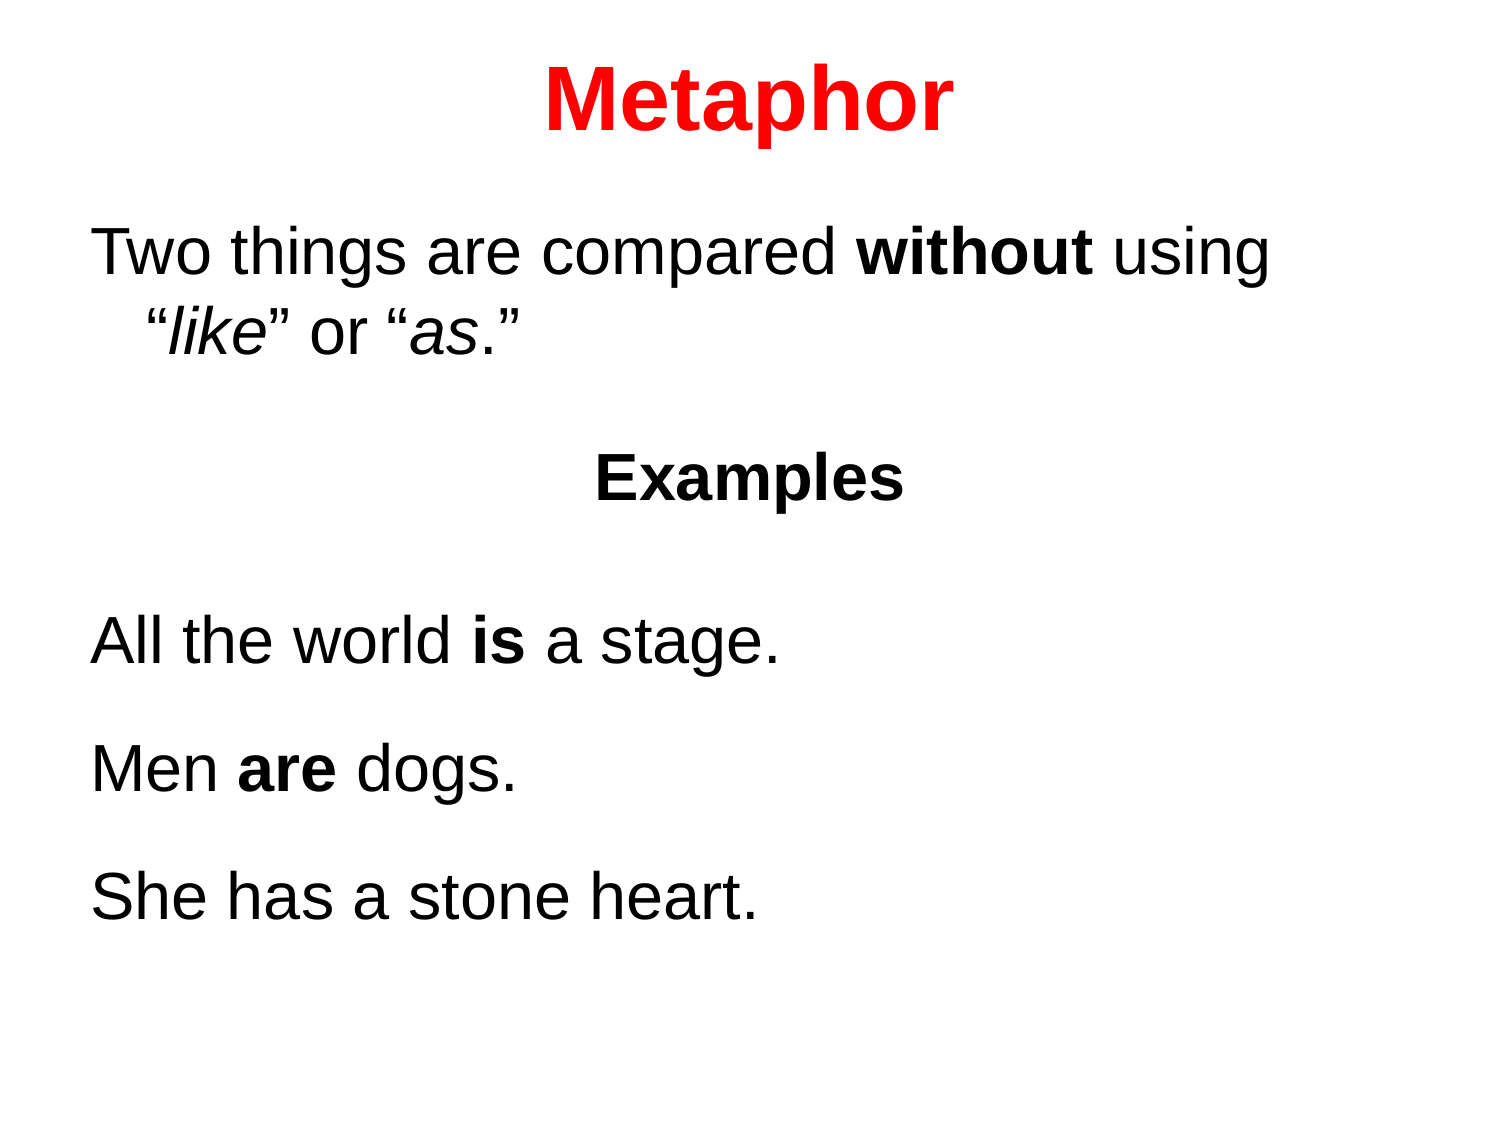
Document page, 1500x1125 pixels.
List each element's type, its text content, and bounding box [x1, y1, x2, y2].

title Metaphor [74, 0, 1426, 188]
list Two things are compared without using “like” or “as.” Examples All the world is a stage. Men are dogs. She has a stone heart. [74, 199, 1426, 1125]
